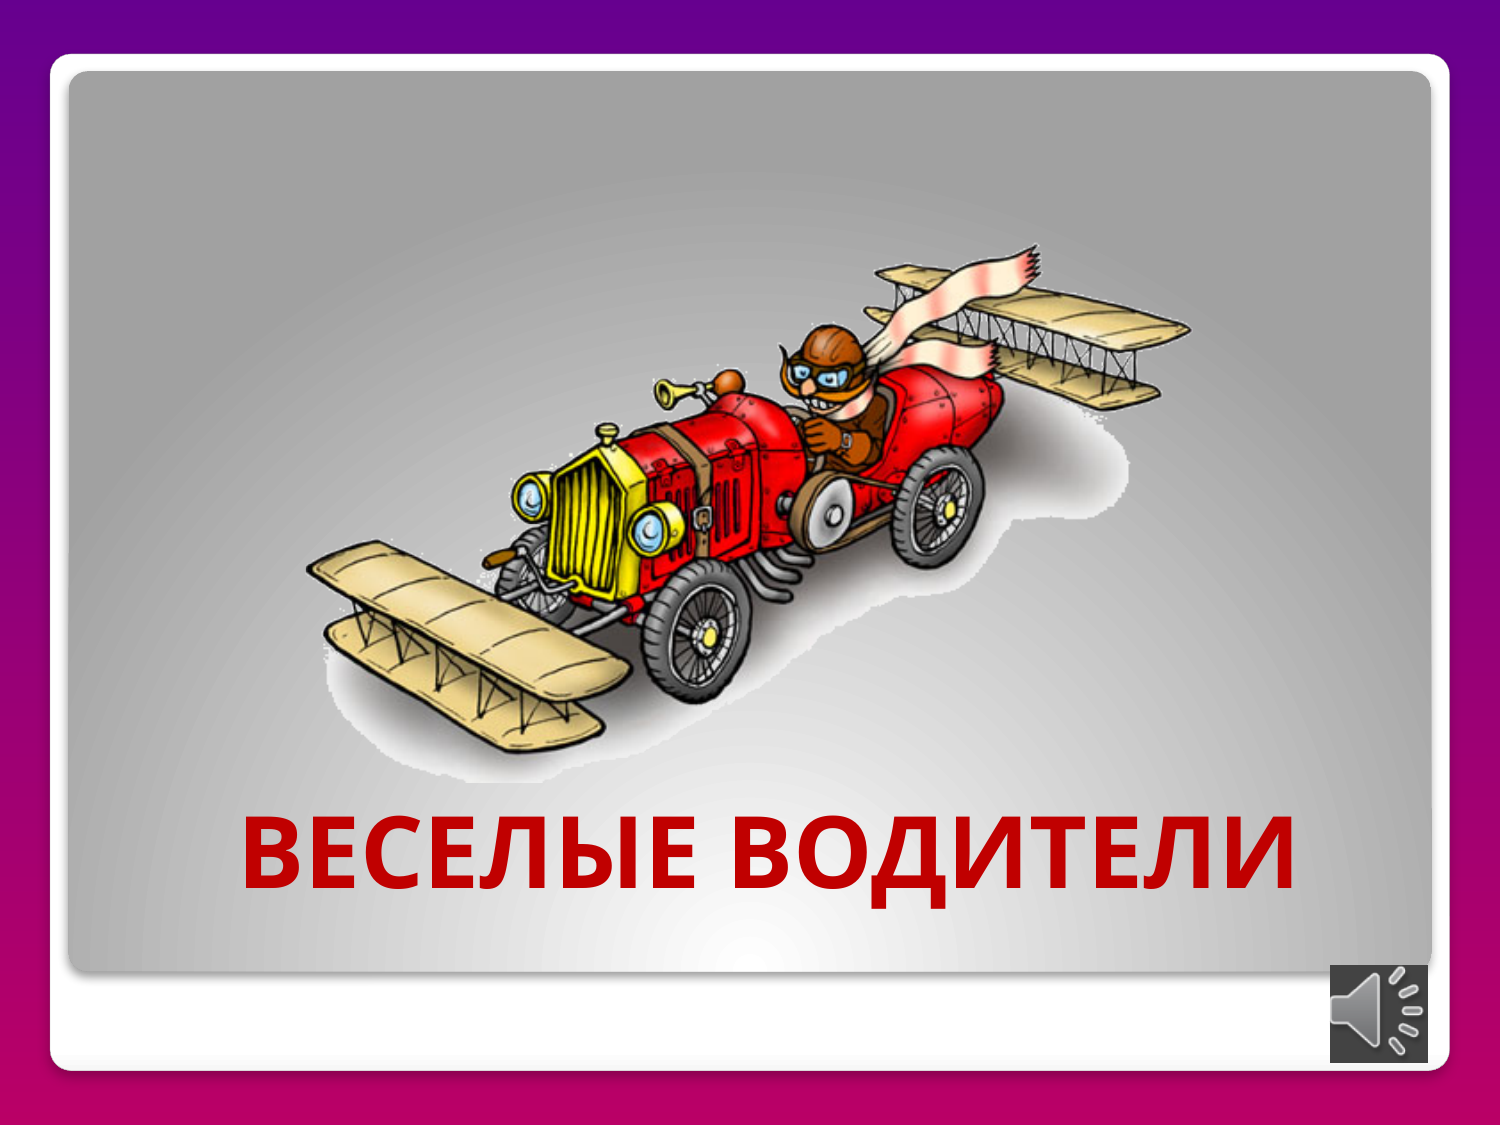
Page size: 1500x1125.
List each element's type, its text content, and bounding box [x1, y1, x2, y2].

picture [281, 222, 1241, 784]
picture [1328, 963, 1430, 1065]
list ВЕСЕЛЫЕ ВОДИТЕЛИ [116, 773, 1407, 938]
